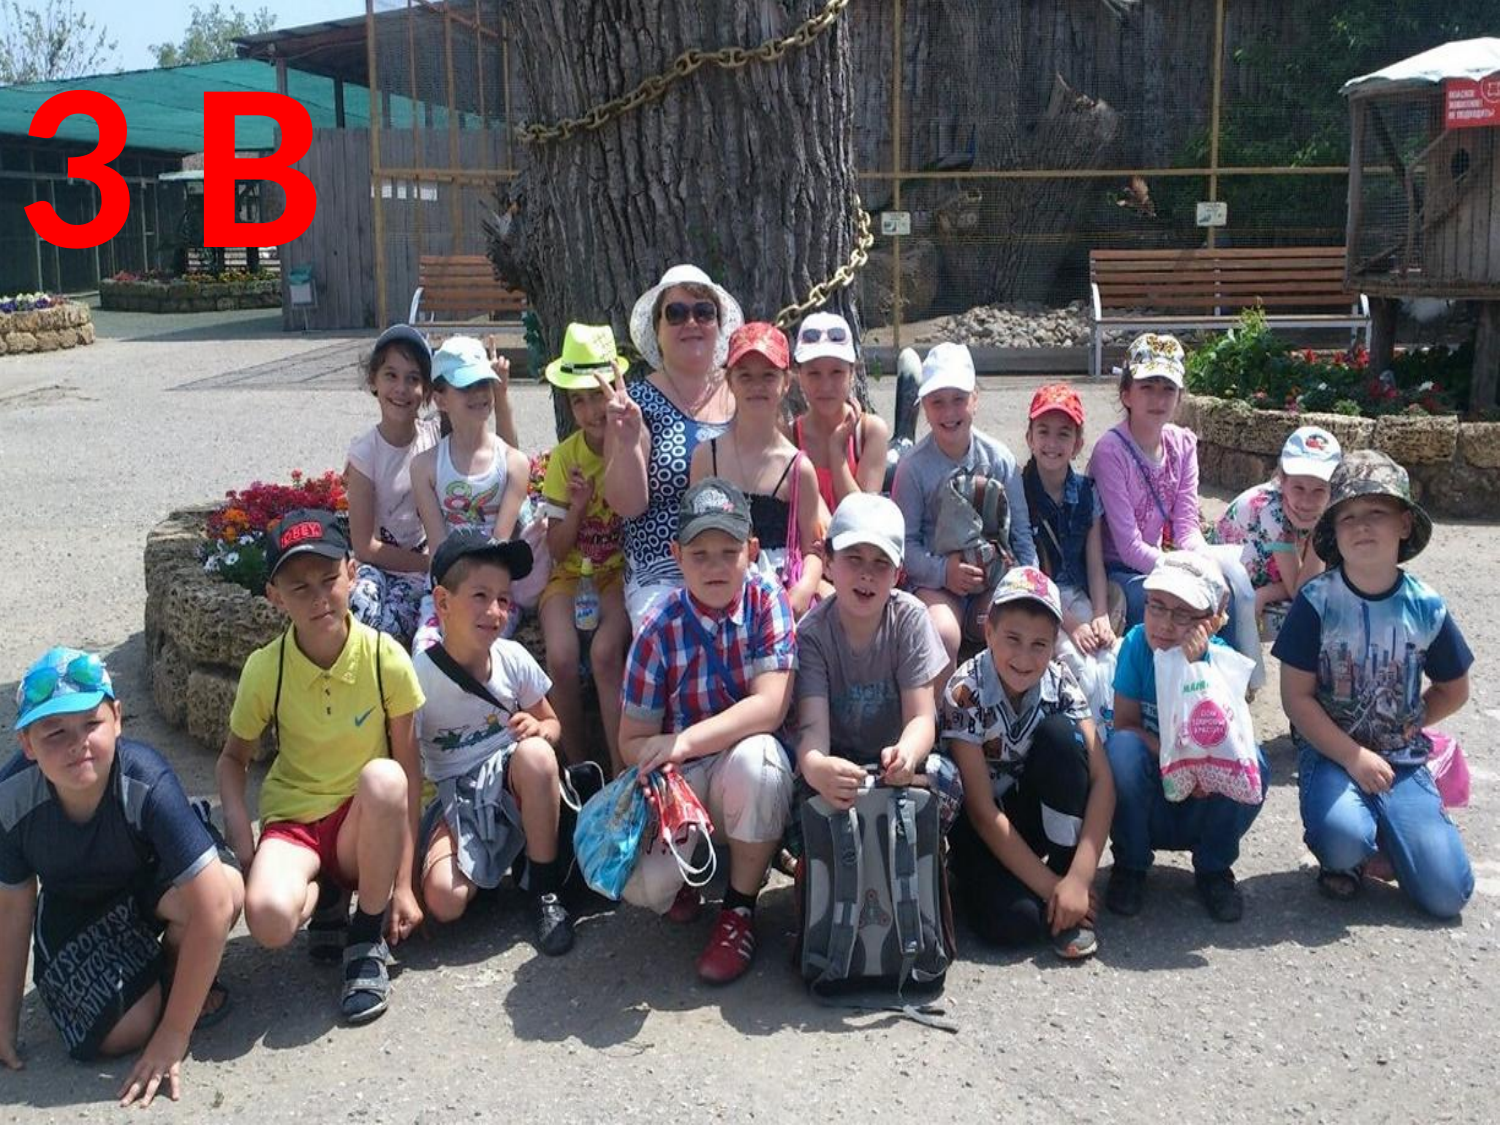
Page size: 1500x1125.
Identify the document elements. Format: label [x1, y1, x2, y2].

list [0, 0, 1500, 1125]
